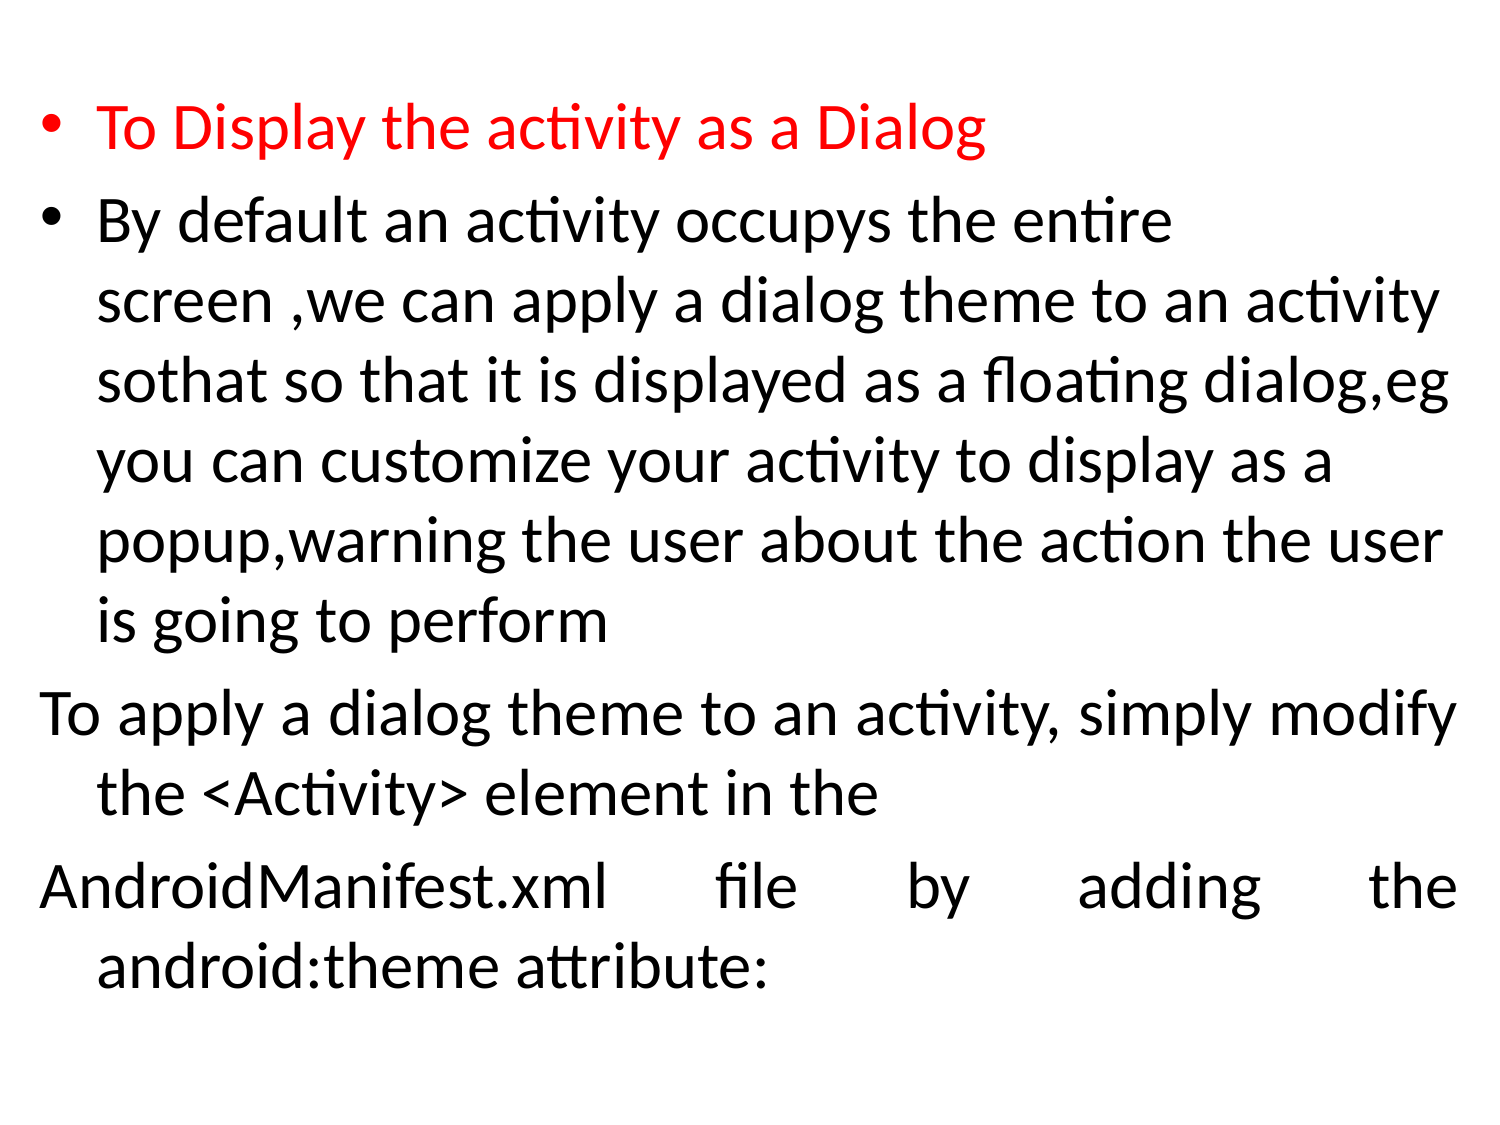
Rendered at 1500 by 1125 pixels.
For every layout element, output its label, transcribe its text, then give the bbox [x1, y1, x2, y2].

list To Display the activity as a Dialog By default an activity occupys the entire screen ,we can apply a dialog theme to an activity sothat so that it is displayed as a floating dialog,eg you can customize your activity to display as a popup,warning the user about the action the user is going to perform To apply a dialog theme to an activity, simply modify the <Activity> element in the AndroidManifest.xml file by adding the android:theme attribute: [24, 75, 1475, 1088]
